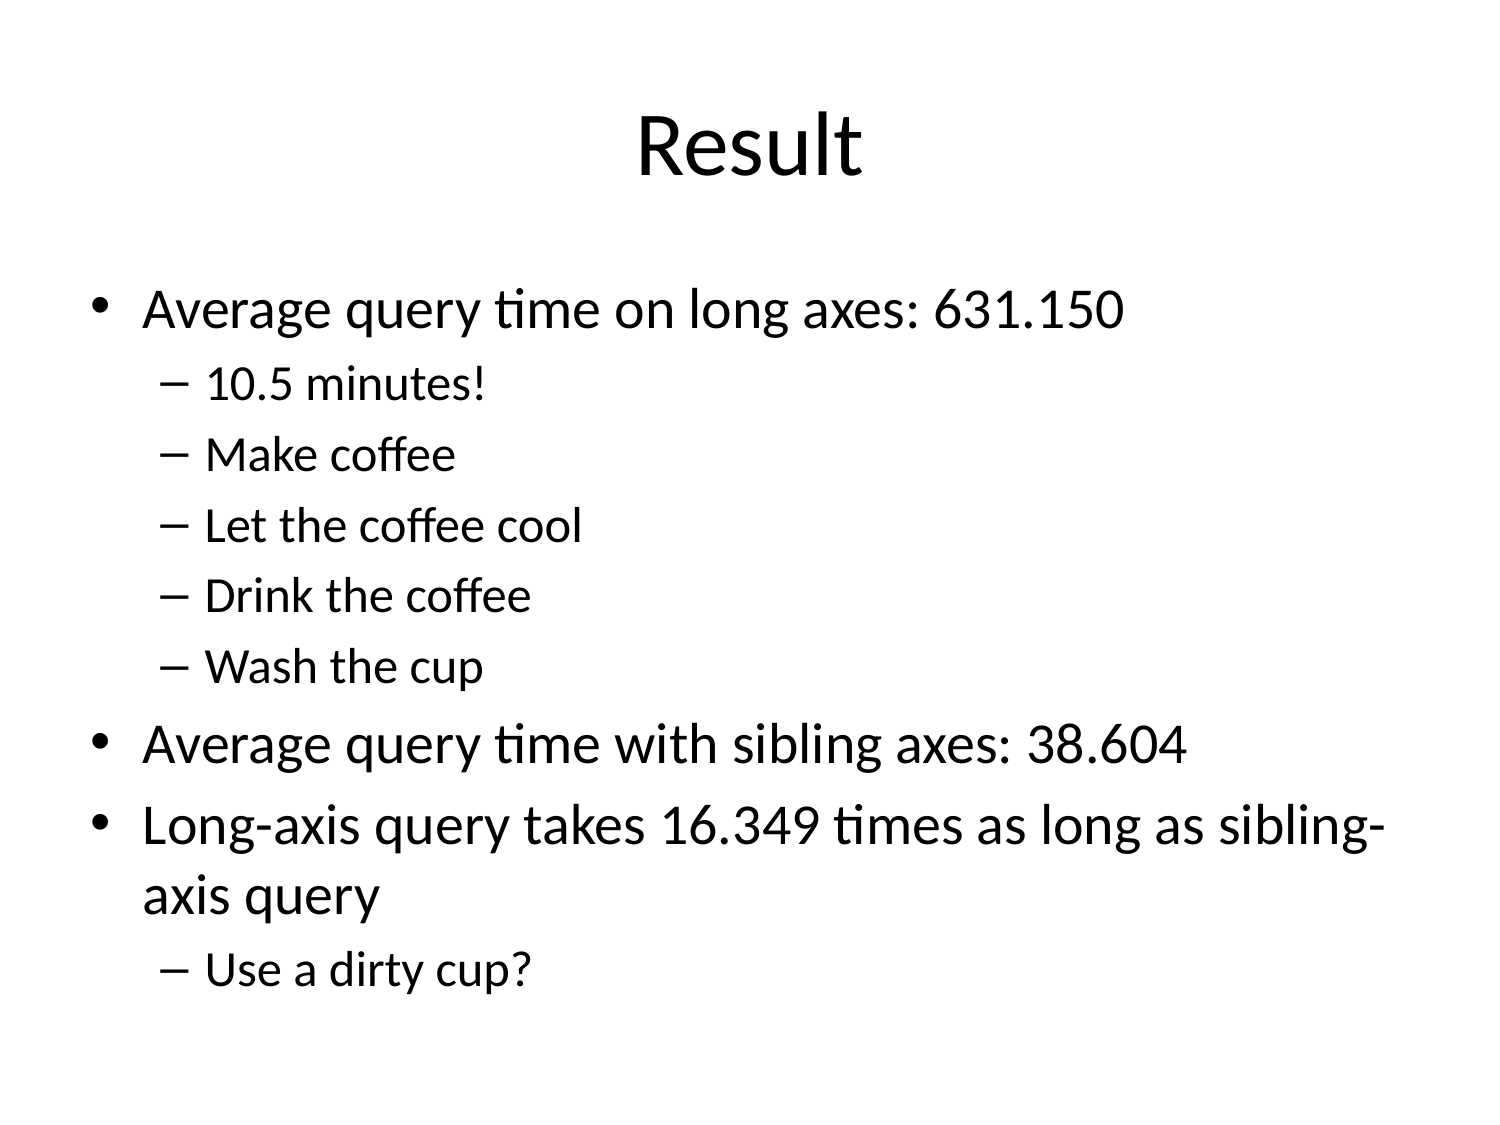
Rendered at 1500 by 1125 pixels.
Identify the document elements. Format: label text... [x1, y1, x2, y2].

title Result [75, 45, 1425, 233]
list Average query time on long axes: 631.150 10.5 minutes! Make coffee Let the coffee cool Drink the coffee Wash the cup Average query time with sibling axes: 38.604 Long-axis query takes 16.349 times as long as sibling-axis query Use a dirty cup? [75, 262, 1425, 1005]
